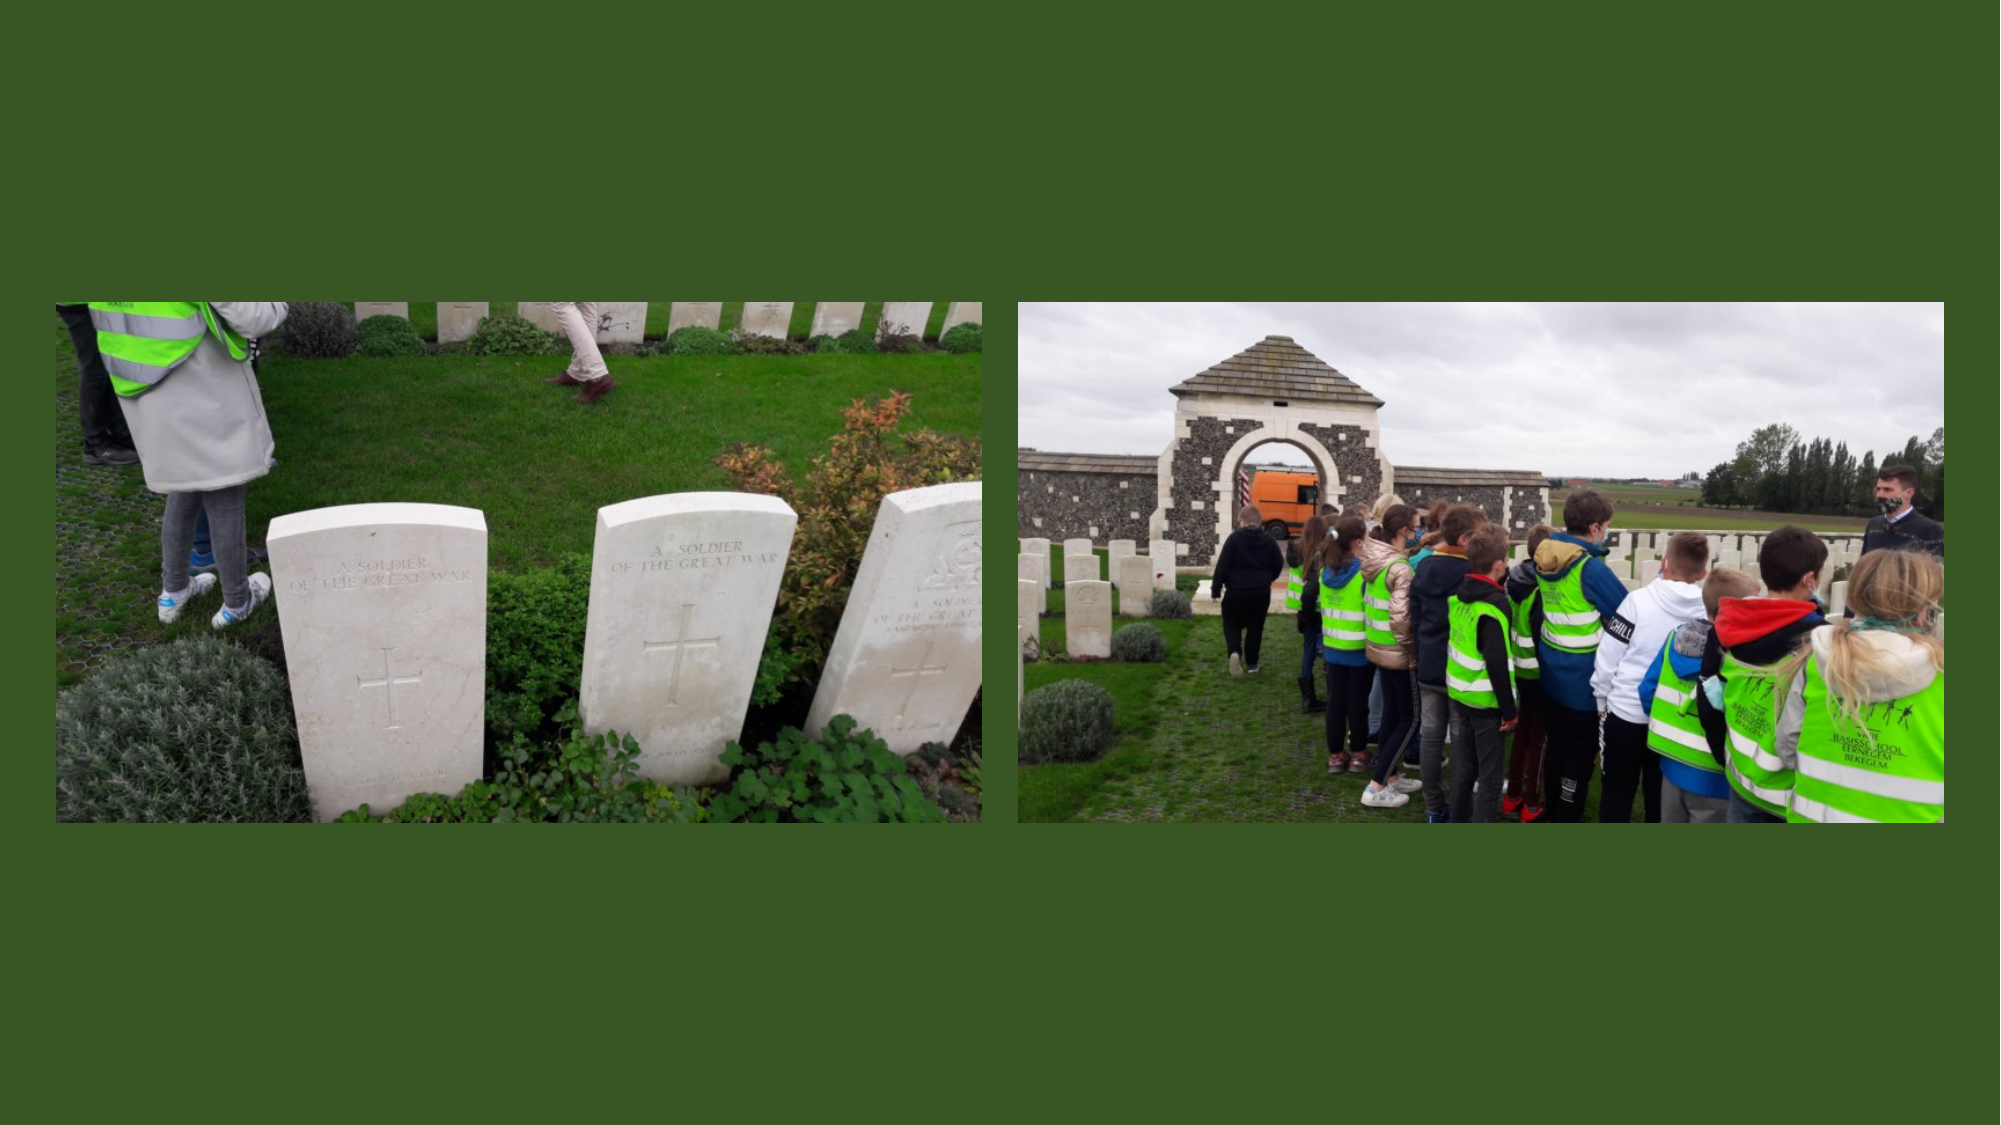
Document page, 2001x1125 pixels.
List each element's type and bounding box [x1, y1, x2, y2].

picture [56, 302, 982, 823]
picture [1018, 302, 1944, 823]
